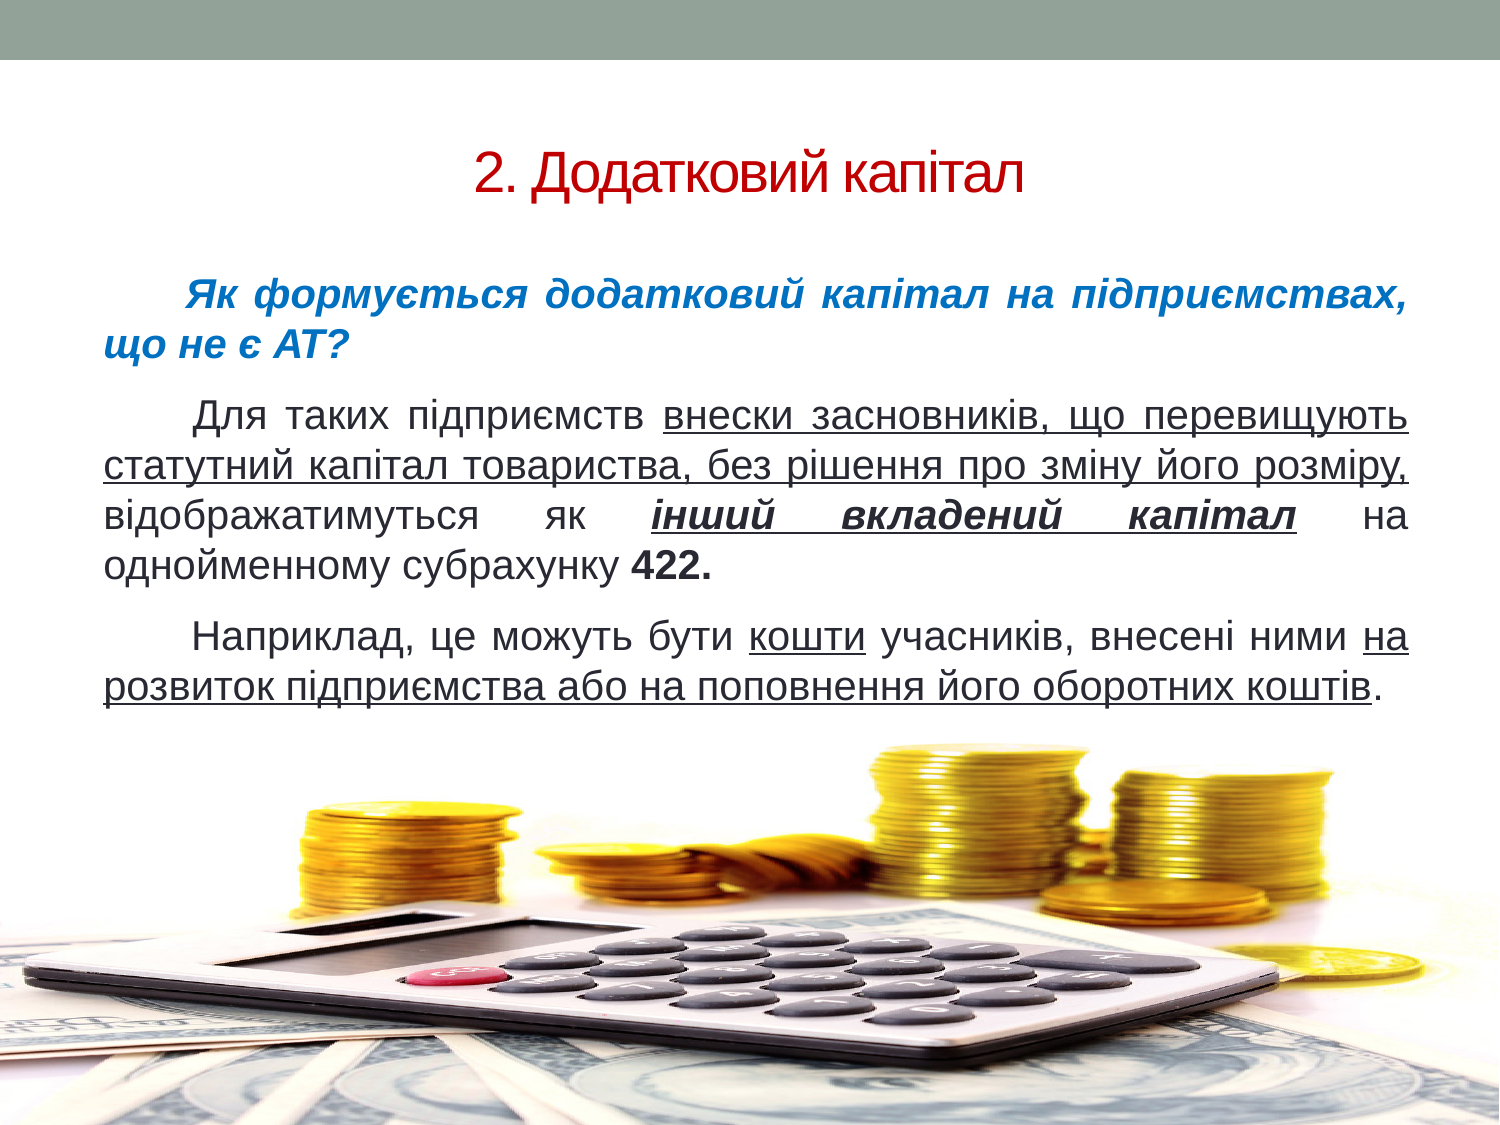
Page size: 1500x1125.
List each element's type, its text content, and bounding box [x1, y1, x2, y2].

picture [0, 727, 1500, 1125]
title 2. Додатковий капітал [75, 87, 1425, 250]
text_box Як формується додатковий капітал на підприємствах, що не є АТ? Для таких підприємств внески засновників, що перевищують статутний капітал товариства, без рішення про зміну його розміру, відображатимуться як інший вкладений капітал на однойменному субрахунку 422. Наприклад, це можуть бути кошти учасників, внесені ними на розвиток підприємства або на поповнення його оборотних коштів. [88, 259, 1424, 717]
